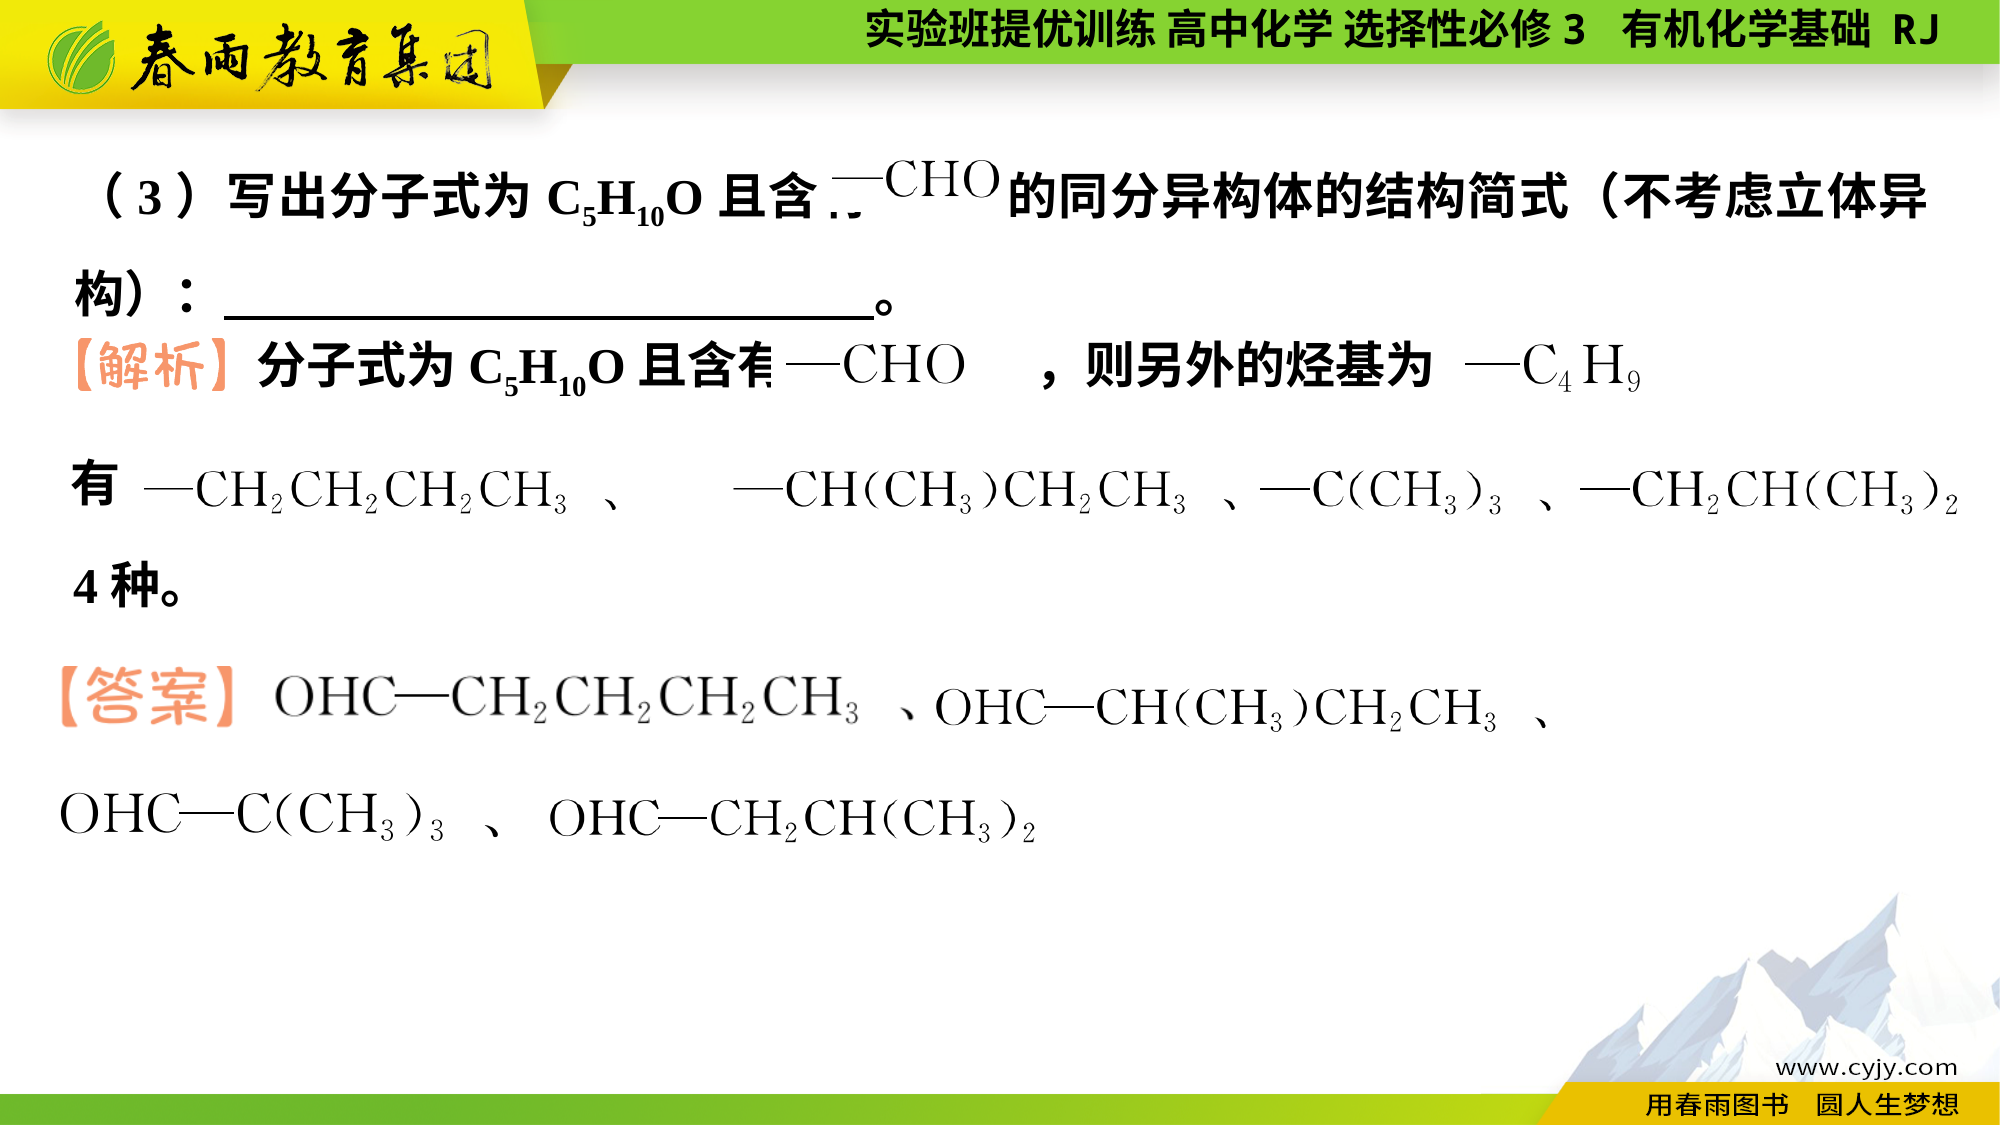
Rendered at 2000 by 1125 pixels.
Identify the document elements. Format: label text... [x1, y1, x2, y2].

list （3）写出分子式为C5H10O且含有 的同分异构体的结构简式（不考虑立体异构）： 。 [59, 122, 1944, 308]
picture [0, 0, 2000, 1125]
text_box 4种。 [58, 545, 225, 621]
text_box 有 [55, 444, 136, 520]
text_box 分子式为C5H10O且含有 ，则另外的烃基为 [241, 326, 1451, 410]
